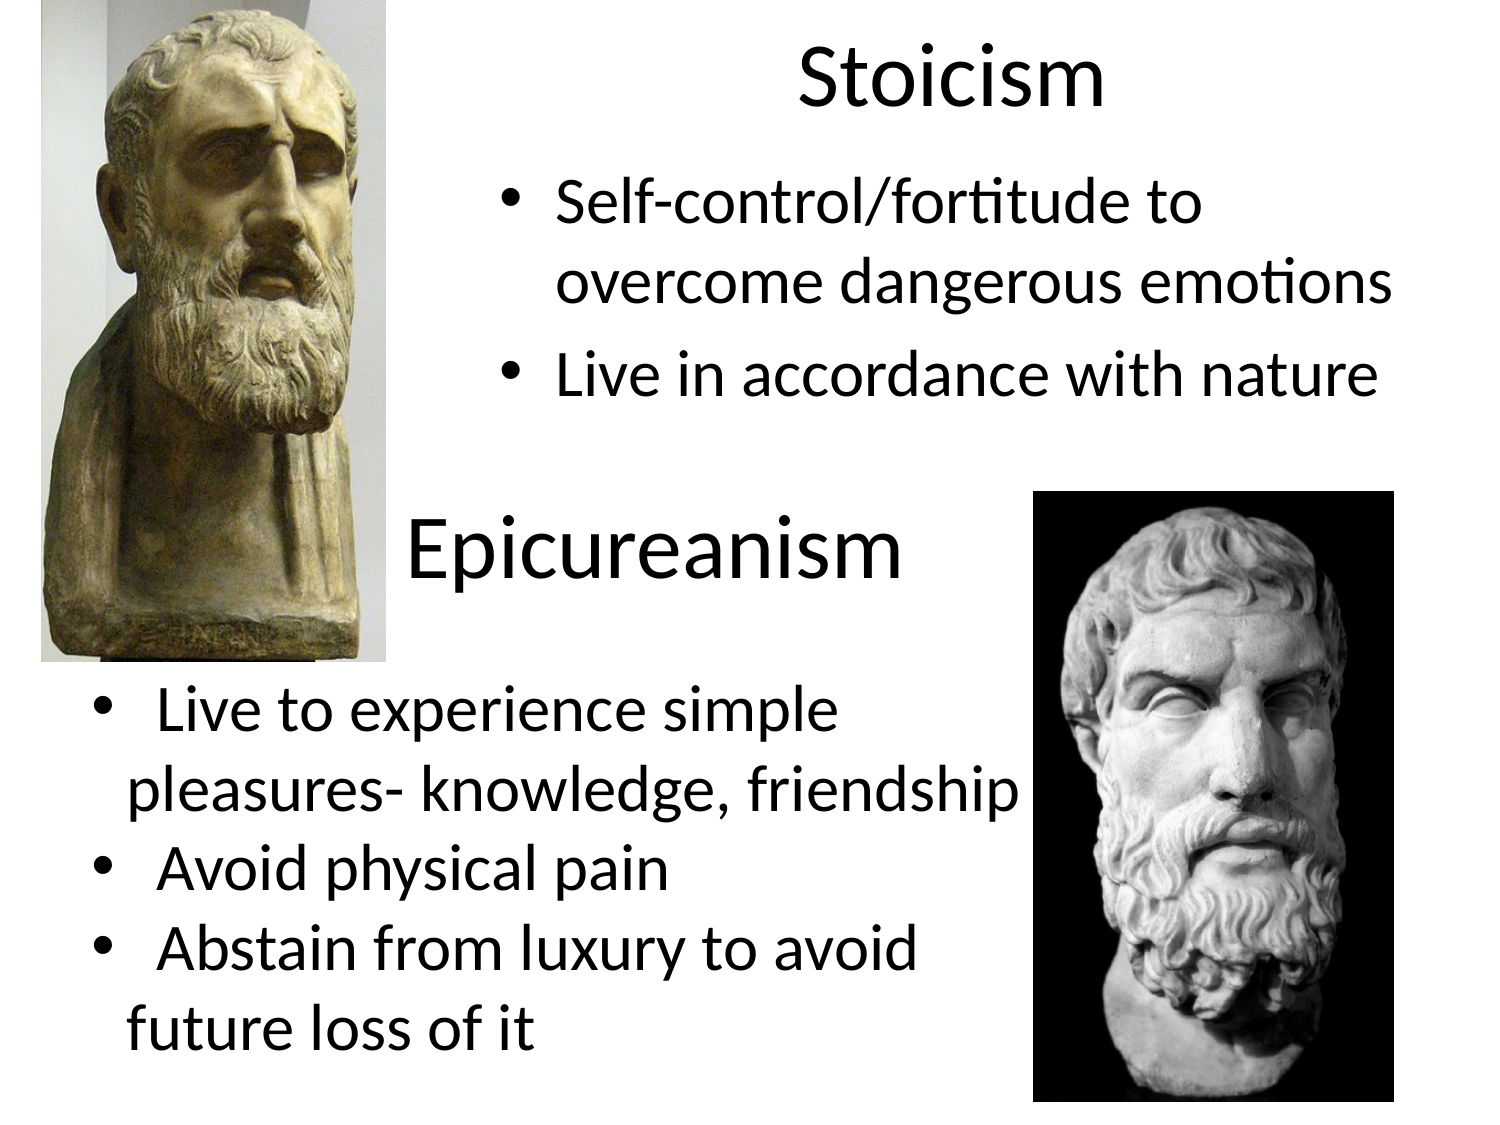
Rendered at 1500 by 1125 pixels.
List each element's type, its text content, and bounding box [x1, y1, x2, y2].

text_box Epicureanism [391, 479, 1081, 605]
list Self-control/fortitude to overcome dangerous emotions Live in accordance with nature [483, 148, 1500, 492]
title Stoicism [405, 0, 1500, 140]
text_box Live to experience simple pleasures- knowledge, friendship Avoid physical pain Abstain from luxury to avoid future loss of it [76, 656, 1028, 1072]
picture [40, 0, 386, 662]
picture [1033, 491, 1394, 1102]
